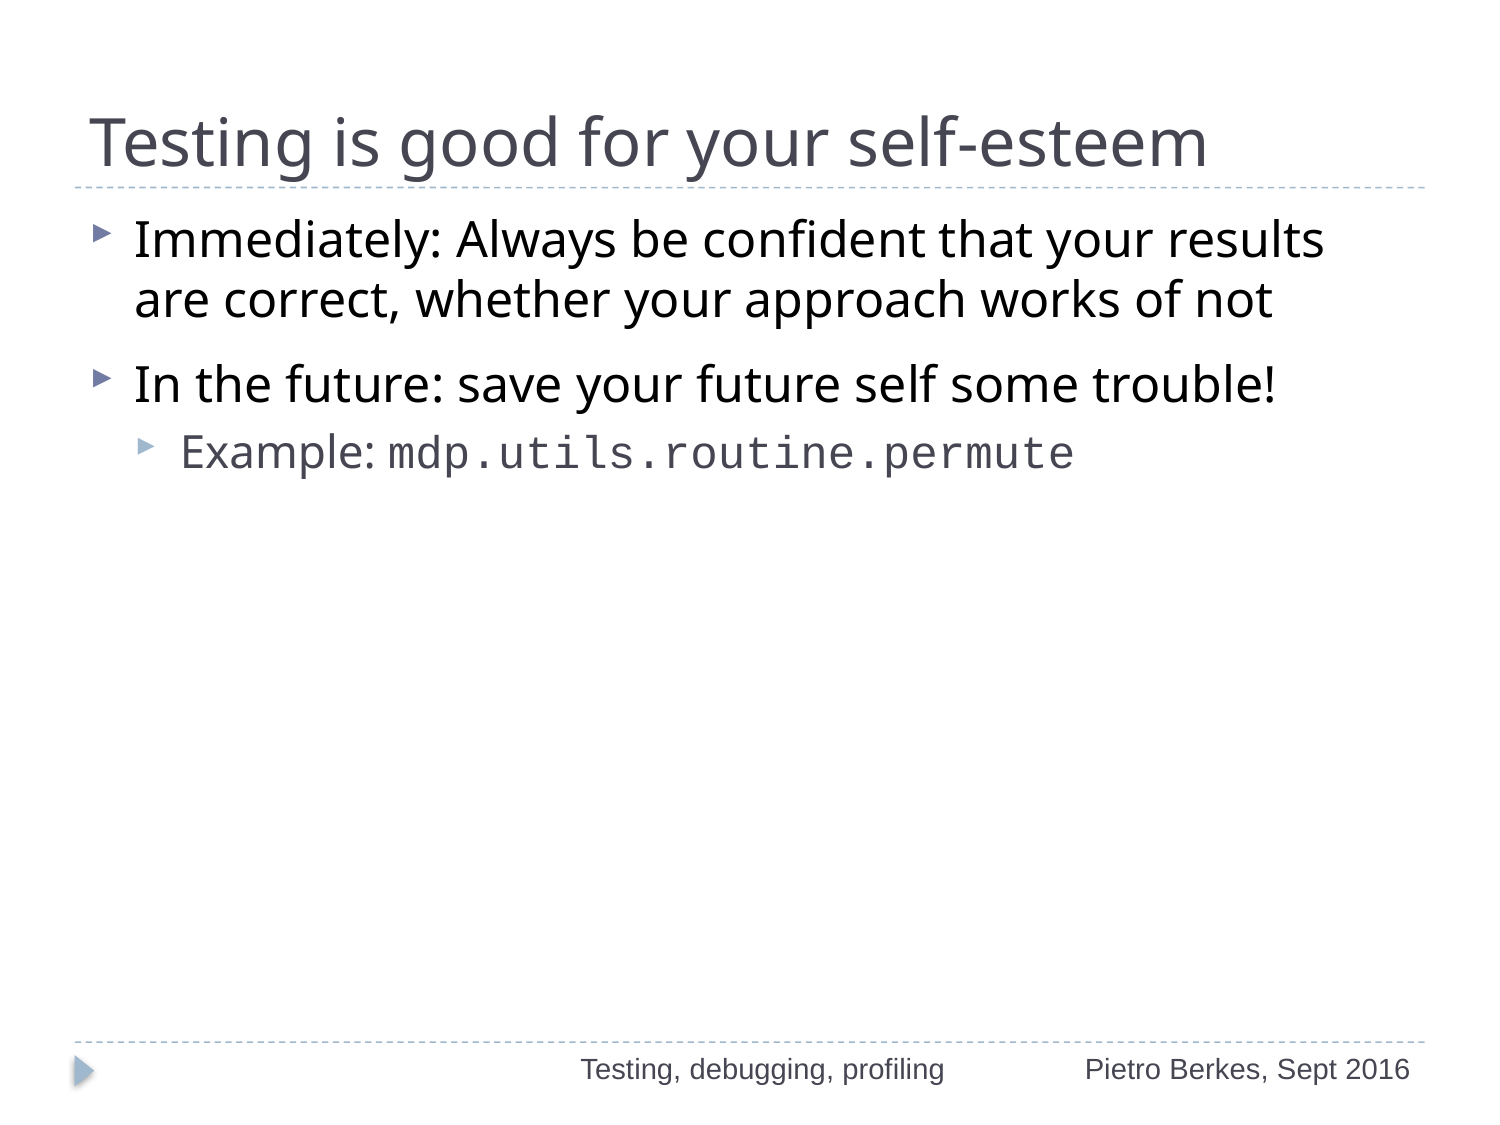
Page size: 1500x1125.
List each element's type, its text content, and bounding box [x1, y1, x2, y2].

footer Testing, debugging, profiling [475, 1042, 1051, 1103]
title Testing is good for your self-esteem [75, 24, 1425, 188]
list Immediately: Always be confident that your results are correct, whether your approach works of not In the future: save your future self some trouble! Example: mdp.utils.routine.permute [75, 200, 1425, 1010]
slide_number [1051, 1042, 1426, 1103]
